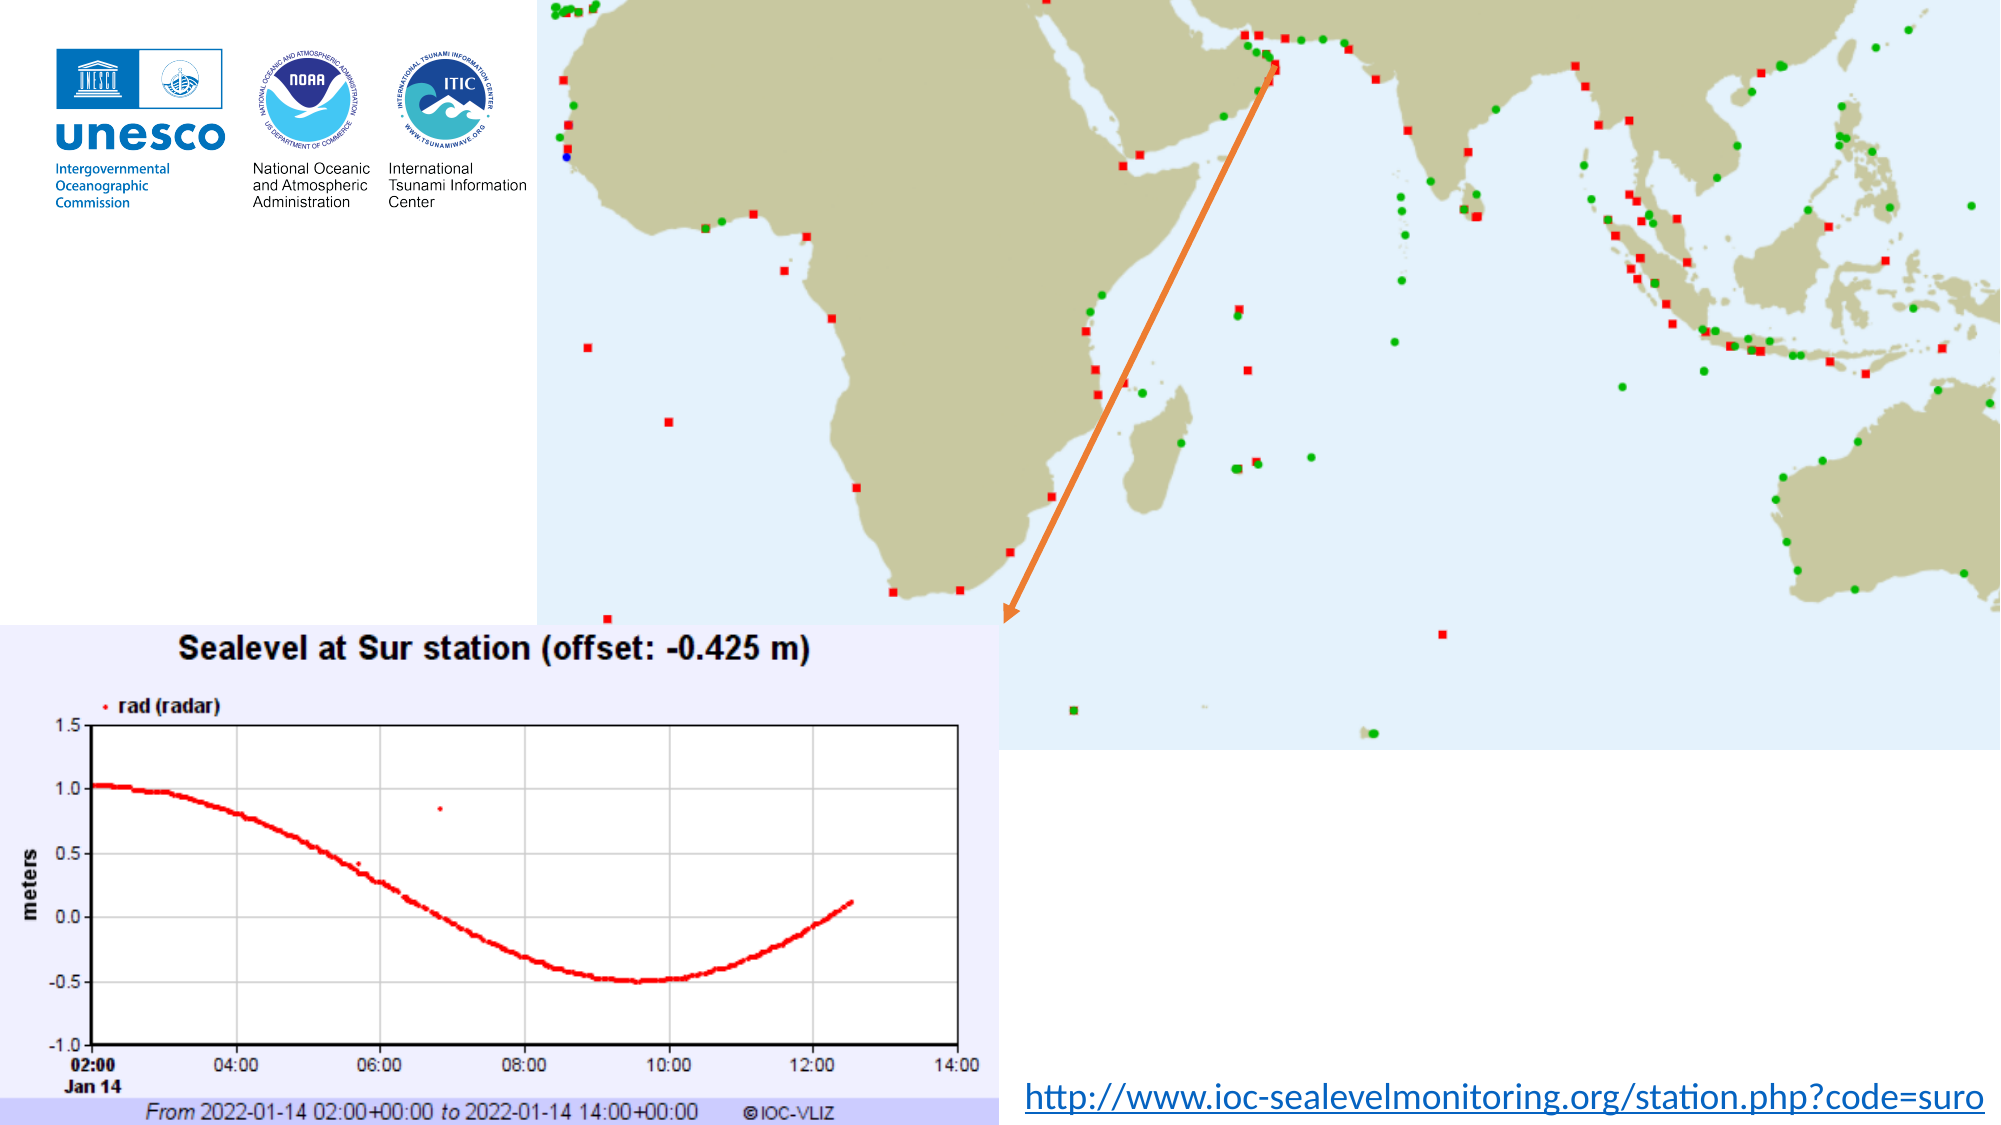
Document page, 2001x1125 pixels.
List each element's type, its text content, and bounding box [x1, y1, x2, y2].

picture [0, 0, 2000, 1125]
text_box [1003, 65, 1276, 624]
text_box http://www.ioc-sealevelmonitoring.org/station.php?code=suro [999, 1064, 2000, 1125]
picture [43, 35, 527, 221]
